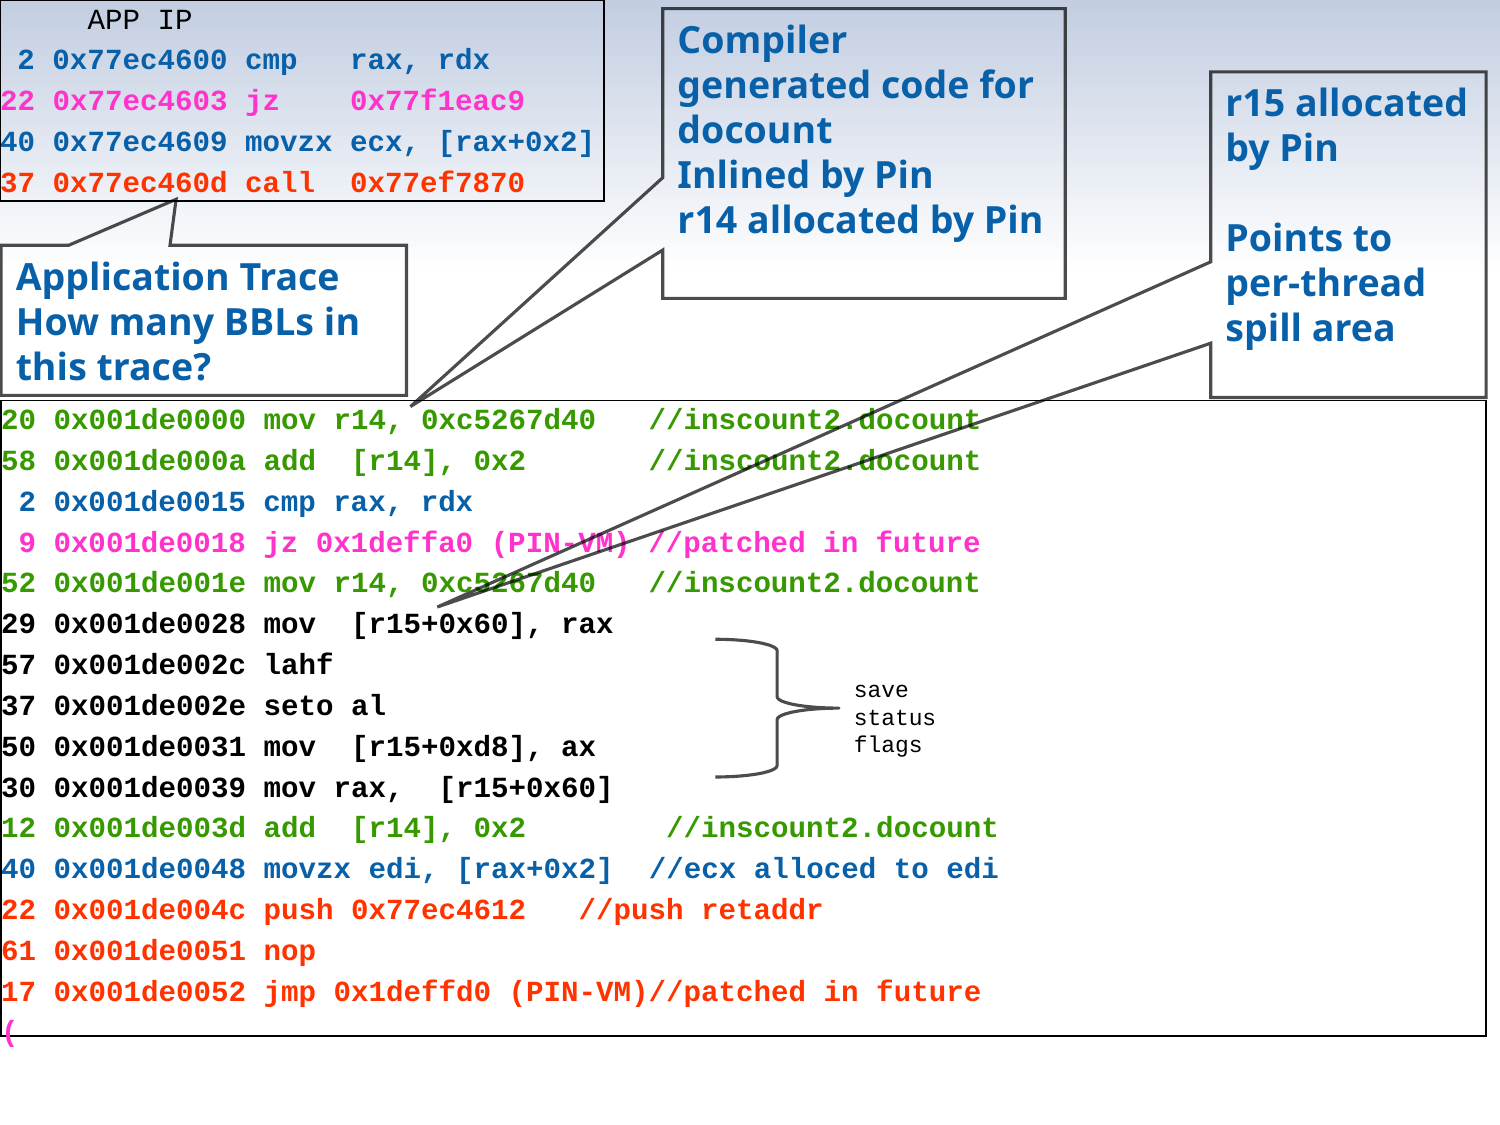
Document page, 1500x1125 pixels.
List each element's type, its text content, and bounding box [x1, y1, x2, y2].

text_box [715, 639, 838, 777]
text_box save status flags [838, 667, 961, 765]
text_box APP IP 2 0x77ec4600 cmp rax, rdx 22 0x77ec4603 jz 0x77f1eac9 40 0x77ec4609 movzx ecx, [rax+0x2] 37 0x77ec460d call 0x77ef7870 [0, 0, 604, 202]
text_box r15 allocated by Pin Points to per-thread spill area [437, 71, 1487, 608]
text_box Application Trace How many BBLs in this trace? [1, 199, 407, 396]
text_box Compiler generated code for docount Inlined by Pin r14 allocated by Pin [410, 8, 1066, 407]
text_box 20 0x001de0000 mov r14, 0xc5267d40 //inscount2.docount 58 0x001de000a add [r14], 0x2 //inscount2.docount 2 0x001de0015 cmp rax, rdx 9 0x001de0018 jz 0x1deffa0 (PIN-VM) //patched in future 52 0x001de001e mov r14, 0xc5267d40 //inscount2.docount 29 0x001de0028 mov [r15+0x60], rax 57 0x001de002c lahf 37 0x001de002e seto al 50 0x001de0031 mov [r15+0xd8], ax 30 0x001de0039 mov rax, [r15+0x60] 12 0x001de003d add [r14], 0x2 //inscount2.docount 40 0x001de0048 movzx edi, [rax+0x2] //ecx alloced to edi 22 0x001de004c push 0x77ec4612 //push retaddr 61 0x001de0051 nop 17 0x001de0052 jmp 0x1deffd0 (PIN-VM)//patched in future ( [1, 400, 1487, 1037]
